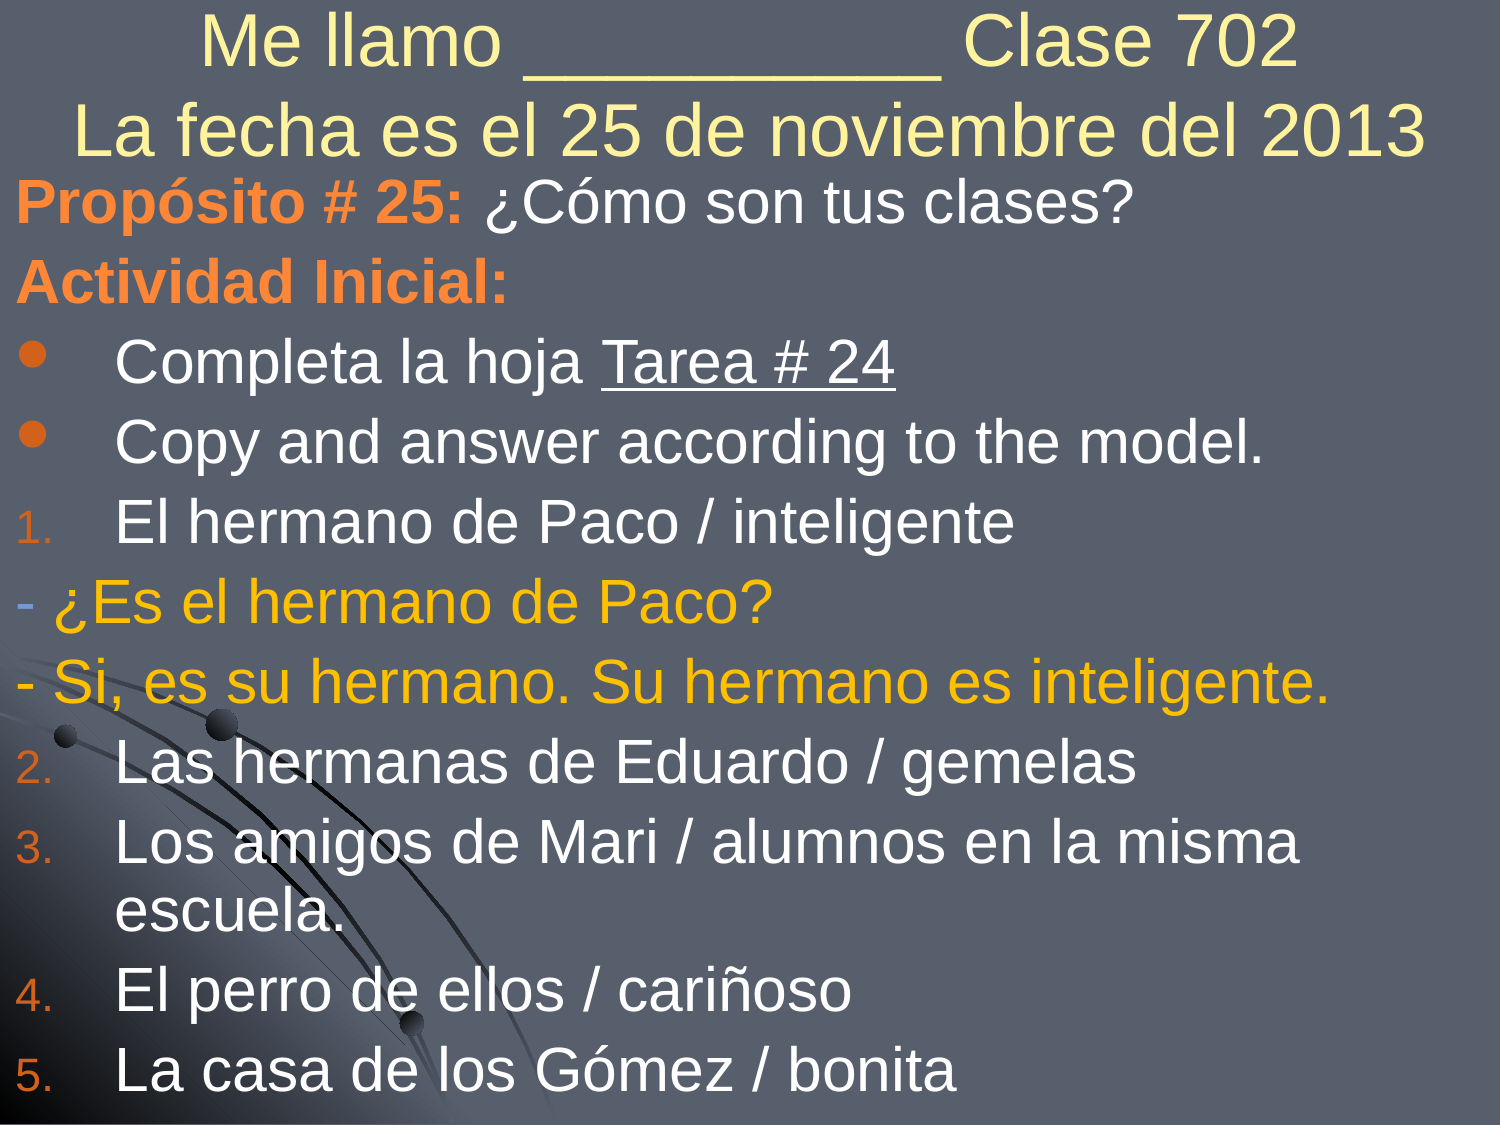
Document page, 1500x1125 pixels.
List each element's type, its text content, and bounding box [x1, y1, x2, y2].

title Me llamo __________ Clase 702 La fecha es el 25 de noviembre del 2013 [0, 0, 1500, 162]
list Propósito # 25: ¿Cómo son tus clases? Actividad Inicial: Completa la hoja Tarea # 24 Copy and answer according to the model. El hermano de Paco / inteligente - ¿Es el hermano de Paco? - Si, es su hermano. Su hermano es inteligente. Las hermanas de Eduardo / gemelas Los amigos de Mari / alumnos en la misma escuela. El perro de ellos / cariñoso La casa de los Gómez / bonita [0, 162, 1500, 1075]
